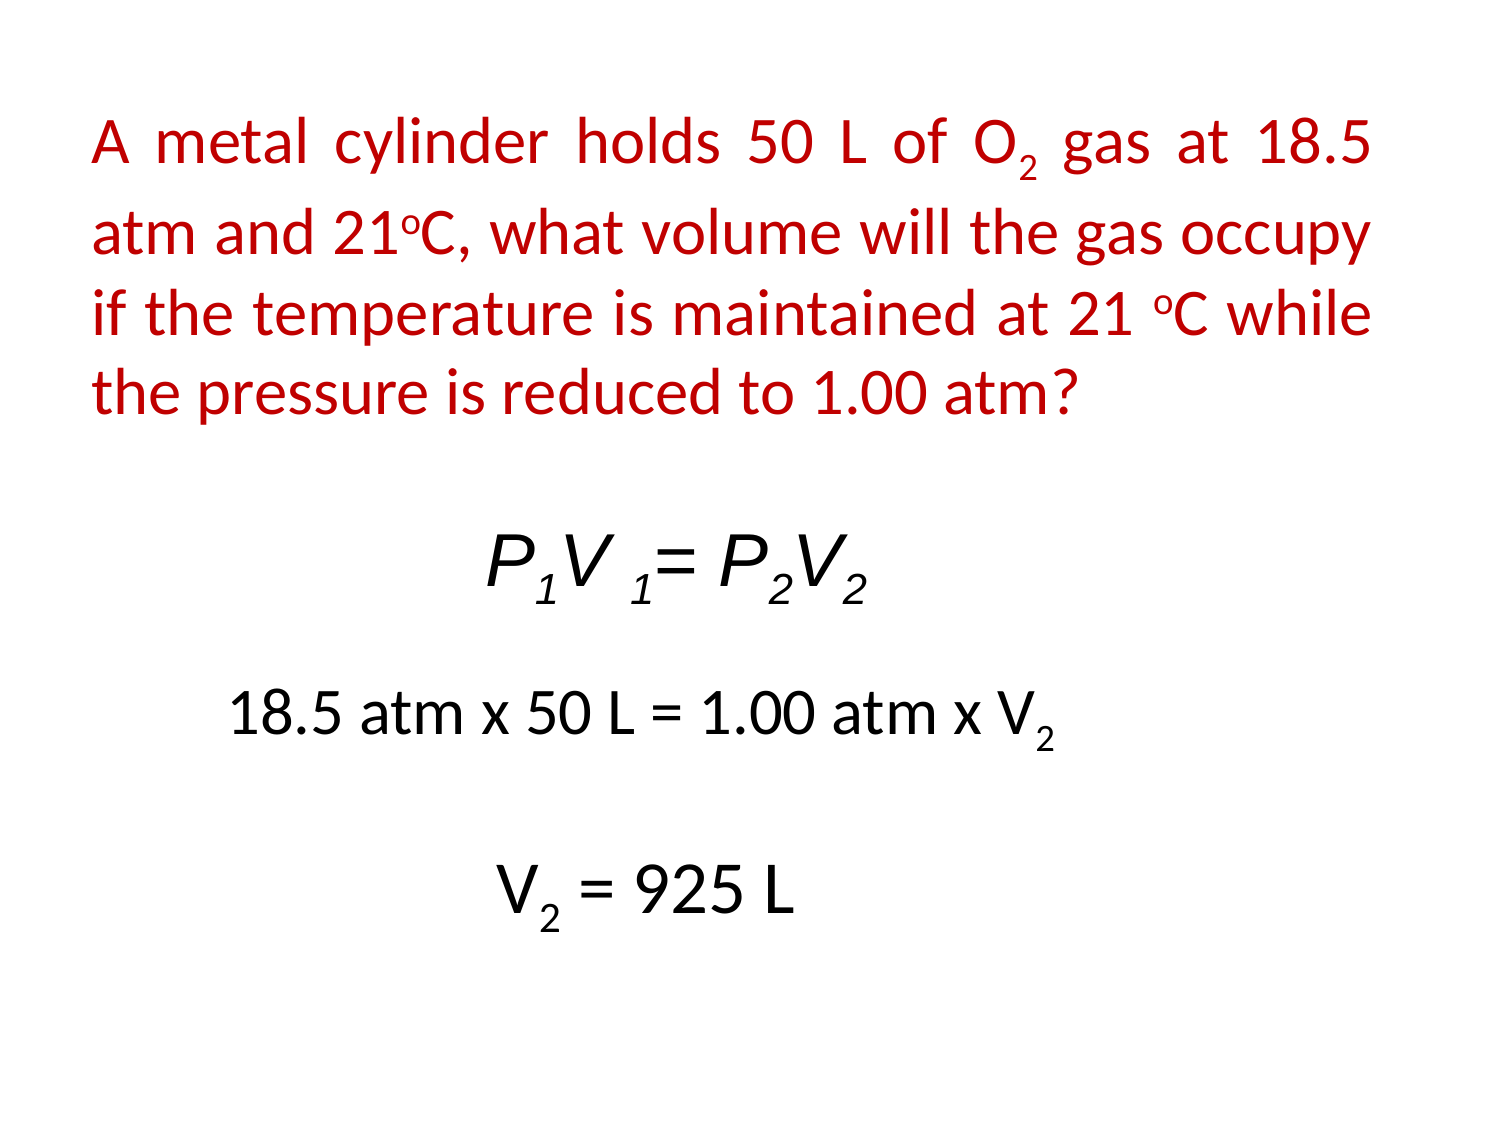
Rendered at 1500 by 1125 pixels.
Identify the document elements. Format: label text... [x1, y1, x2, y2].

text_box P1V 1= P2V2 [470, 503, 883, 621]
text_box A metal cylinder holds 50 L of O2 gas at 18.5 atm and 21oC, what volume will the gas occupy if the temperature is maintained at 21 oC while the pressure is reduced to 1.00 atm? 18.5 atm x 50 L = 1.00 atm x V2 V2 = 925 L [76, 89, 1388, 949]
